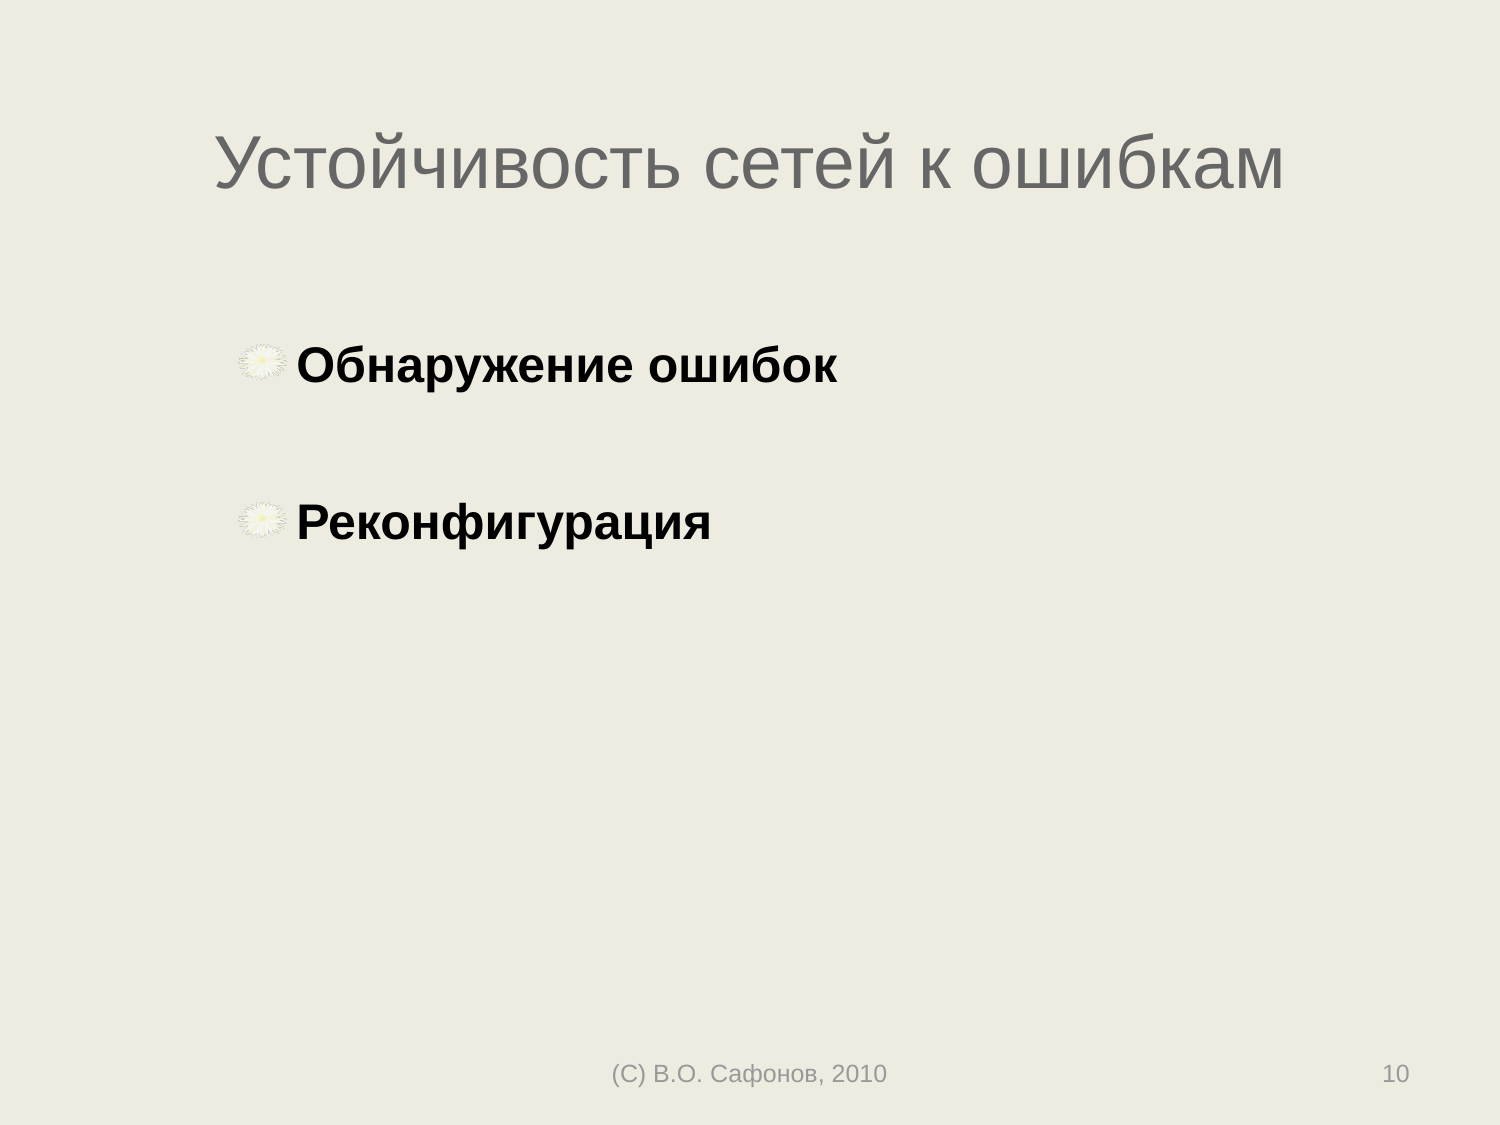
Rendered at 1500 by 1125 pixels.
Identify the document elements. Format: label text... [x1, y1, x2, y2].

list Обнаружение ошибок Реконфигурация [223, 324, 1276, 1005]
title Устойчивость сетей к ошибкам [74, 49, 1426, 268]
picture [238, 502, 287, 538]
footer (C) В.О. Сафонов, 2010 [512, 1042, 988, 1103]
picture [238, 344, 287, 380]
slide_number 10 [1074, 1042, 1425, 1103]
